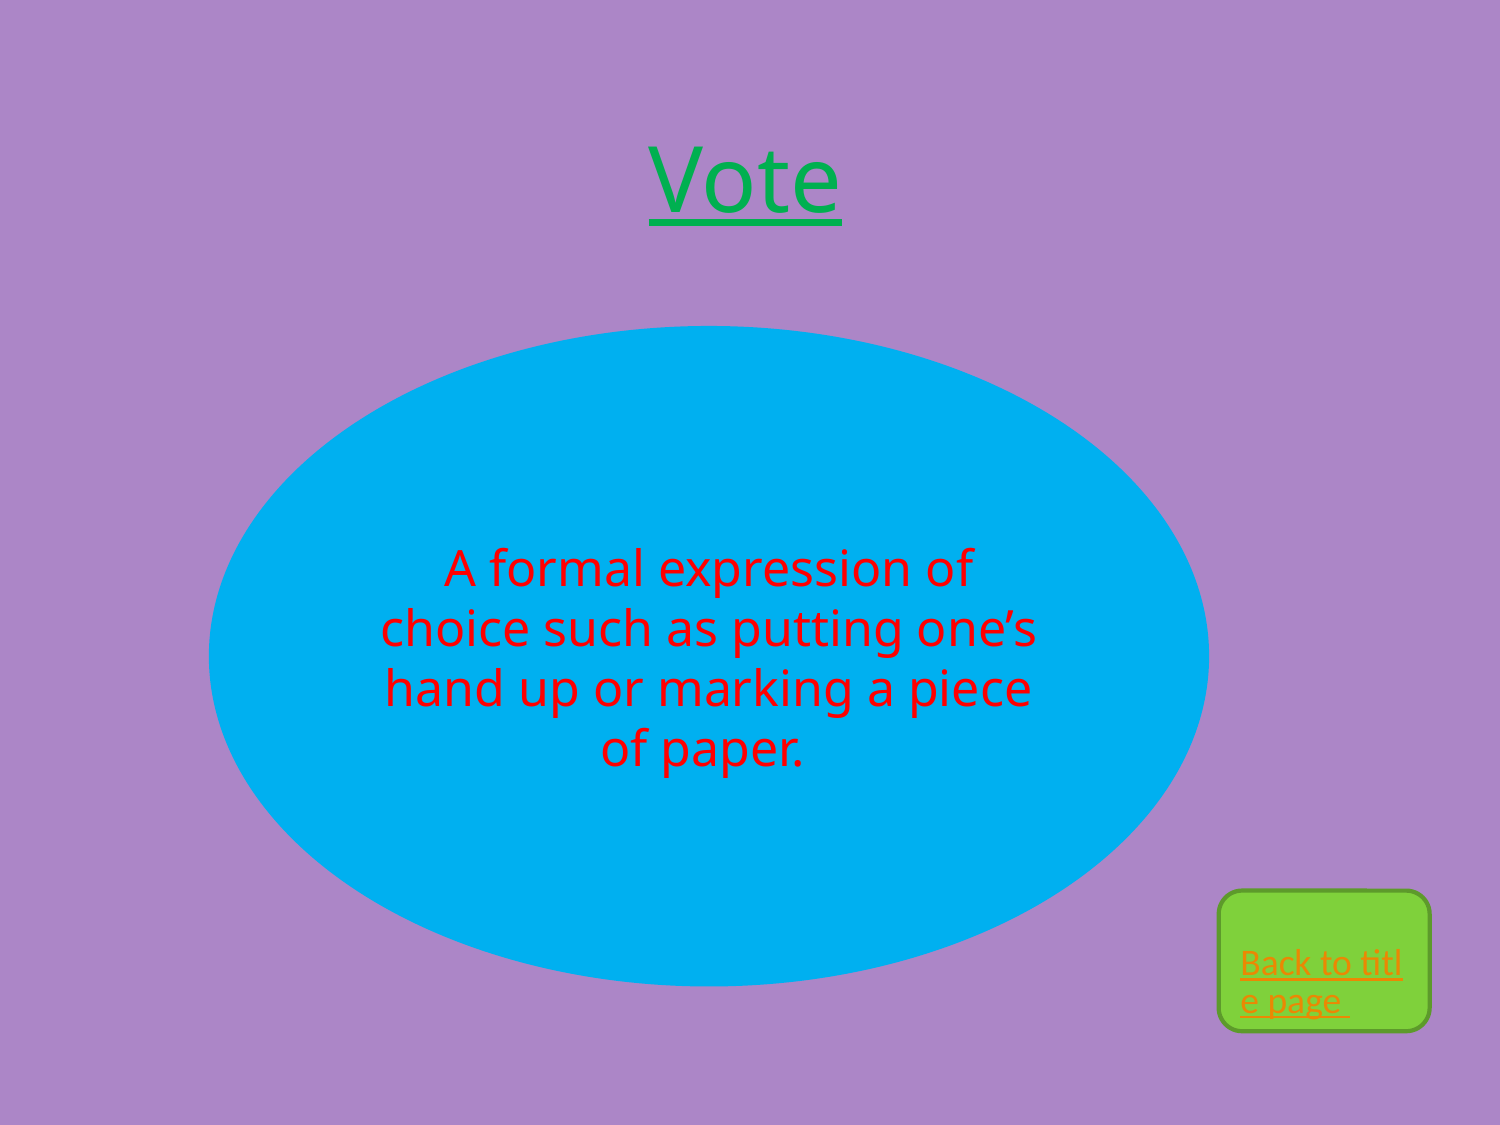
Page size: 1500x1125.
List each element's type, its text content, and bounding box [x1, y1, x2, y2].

text_box Back to title page [1216, 888, 1432, 1034]
text_box A formal expression of choice such as putting one’s hand up or marking a piece of paper. [208, 325, 1210, 987]
title Vote [70, 82, 1421, 270]
